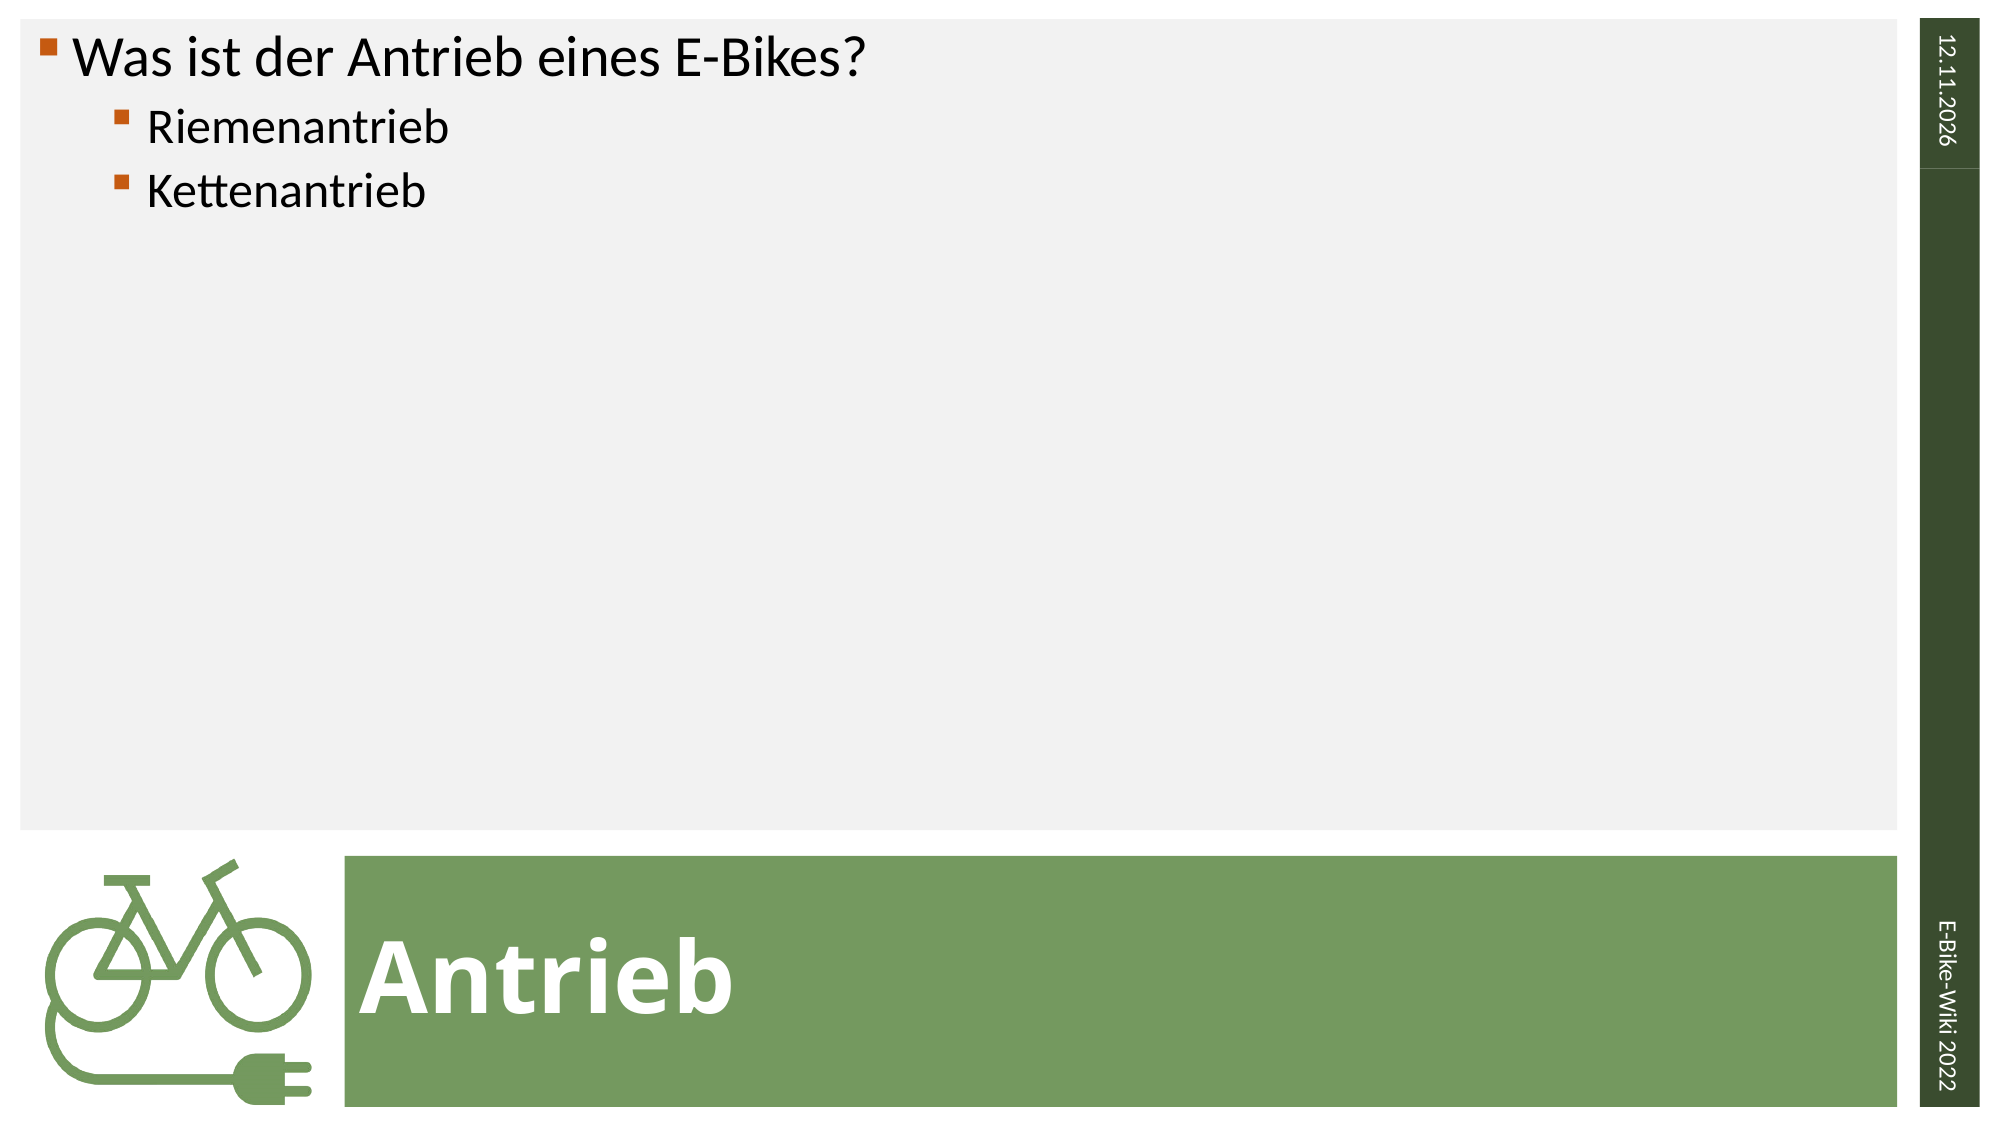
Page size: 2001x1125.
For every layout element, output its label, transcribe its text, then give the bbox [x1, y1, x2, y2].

footer E-Bike-Wiki 2022 [1919, 168, 1980, 1107]
list Was ist der Antrieb eines E-Bikes? Riemenantrieb Kettenantrieb [20, 19, 1898, 831]
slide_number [1919, 18, 1980, 168]
picture [22, 831, 334, 1125]
title Antrieb [344, 855, 1898, 1107]
